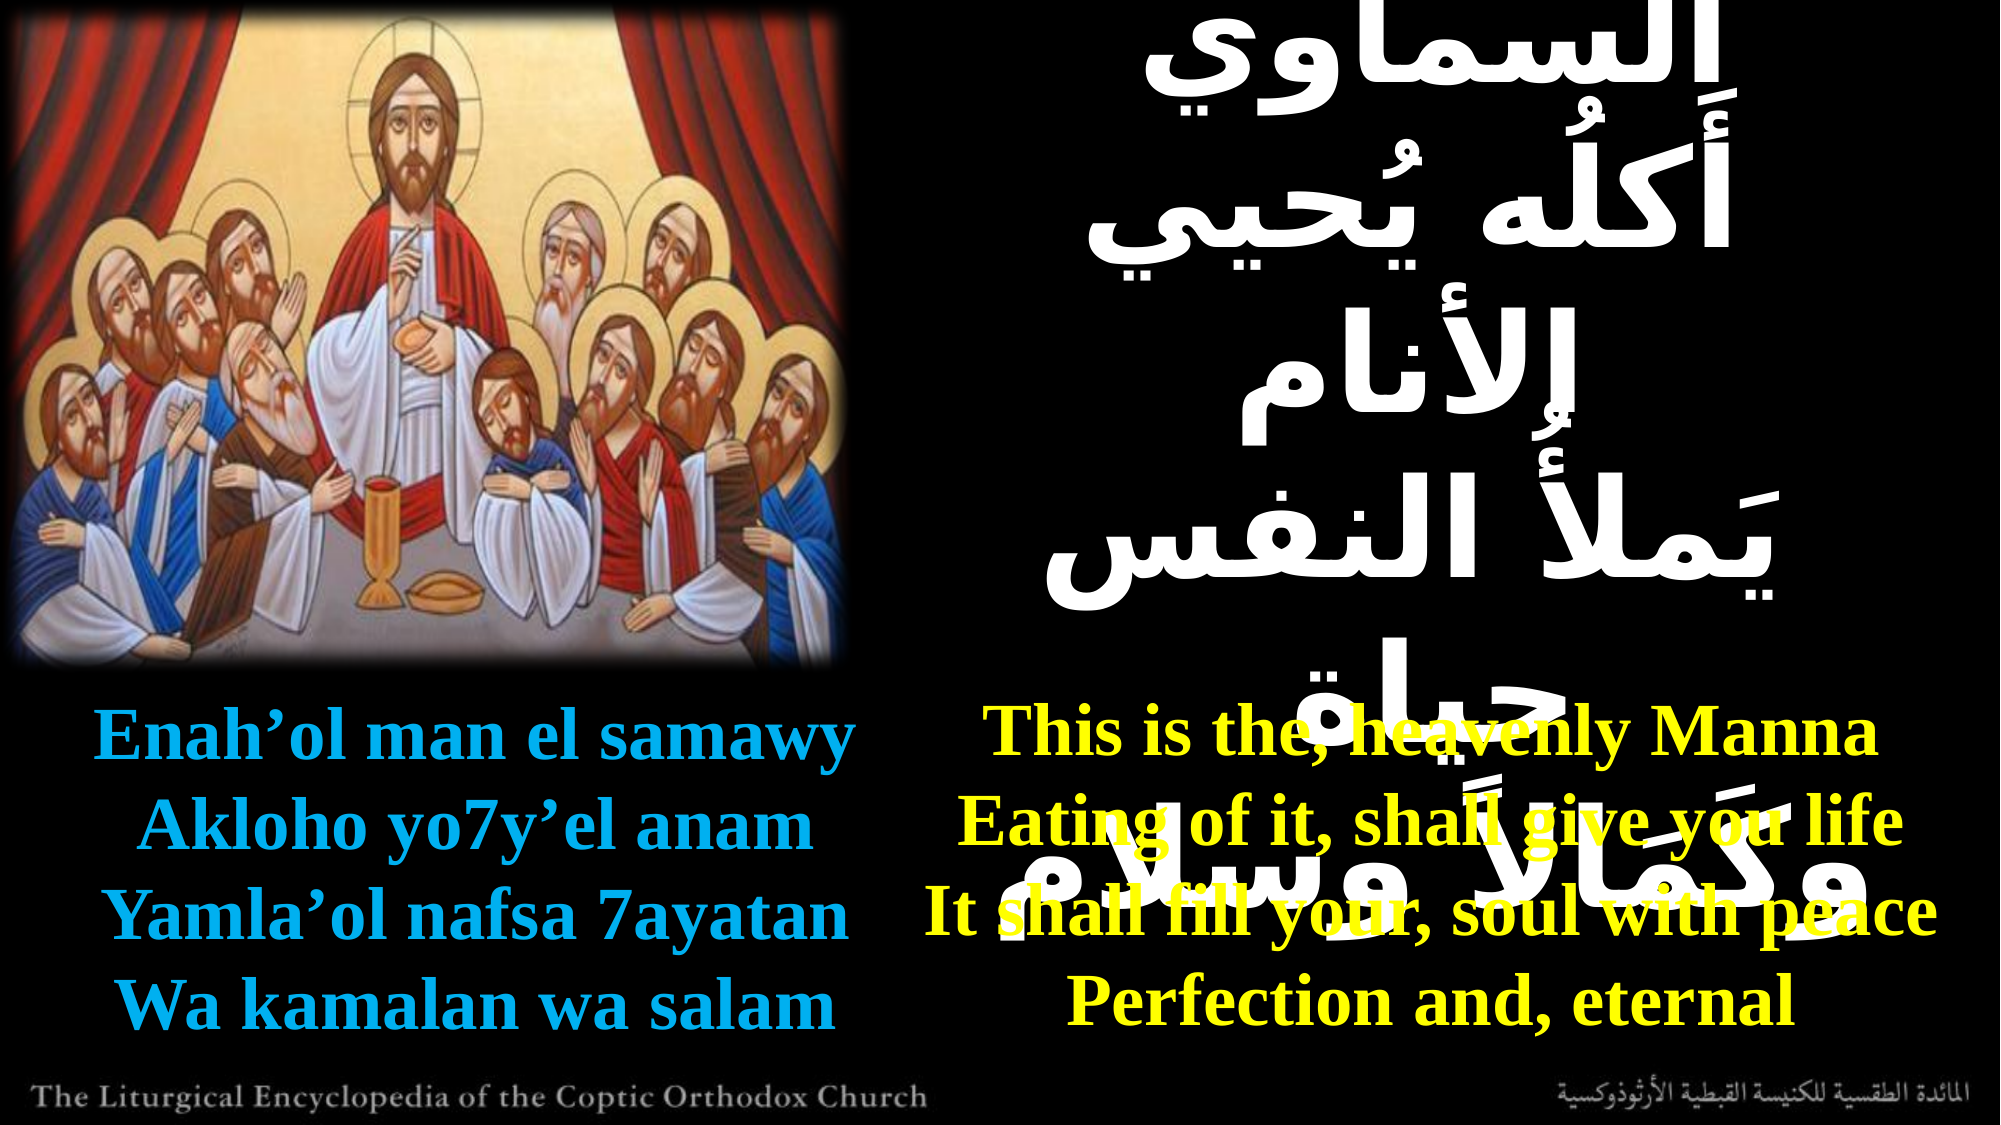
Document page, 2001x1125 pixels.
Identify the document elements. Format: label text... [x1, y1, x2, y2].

text_box Enah’ol man el samawy Akloho yo7y’el anam Yamla’ol nafsa 7ayatan Wa kamalan wa salam [17, 677, 934, 1039]
text_box This is the, heavenly Manna Eating of it, shall give you life It shall fill your, soul with peace Perfection and, eternal [894, 673, 1968, 1076]
text_box إنه المن السماوي أَكلُه يُحيي الأنام يَملأُ النفس حياة وكَمَالاً وسلام [874, 0, 1948, 677]
picture [0, 0, 2000, 1125]
